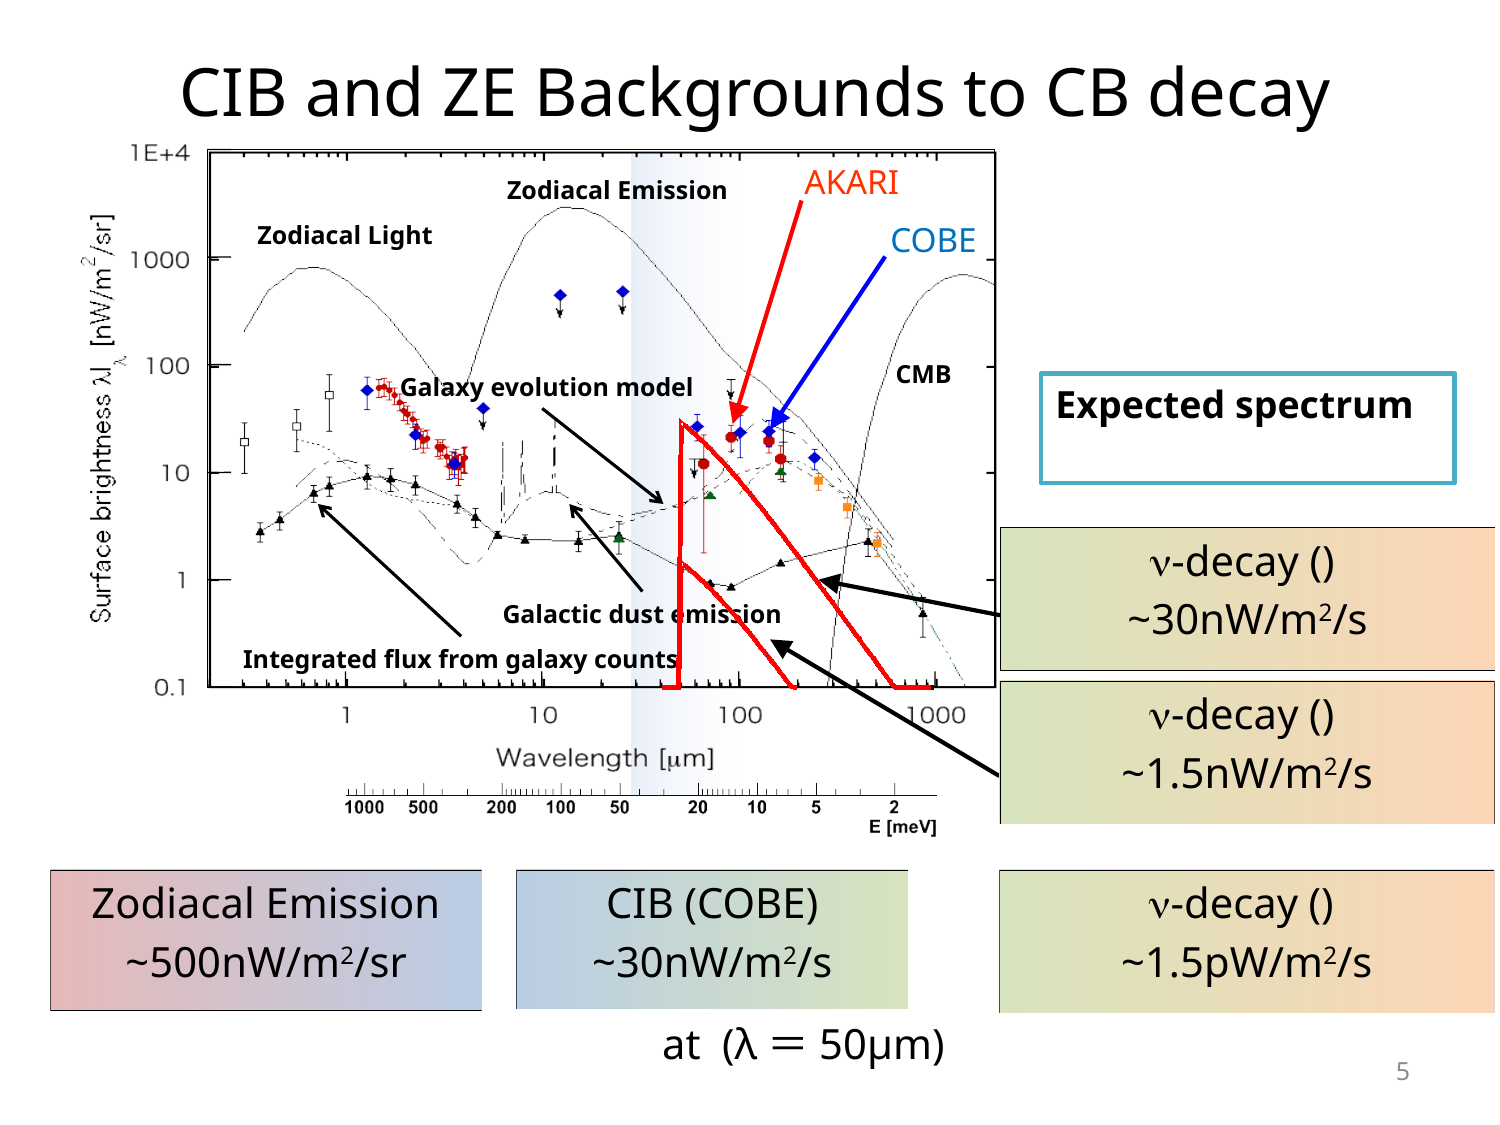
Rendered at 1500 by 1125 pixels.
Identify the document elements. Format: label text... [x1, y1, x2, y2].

slide_number 5 [1074, 1042, 1425, 1103]
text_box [64, 136, 1002, 852]
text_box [207, 149, 995, 690]
